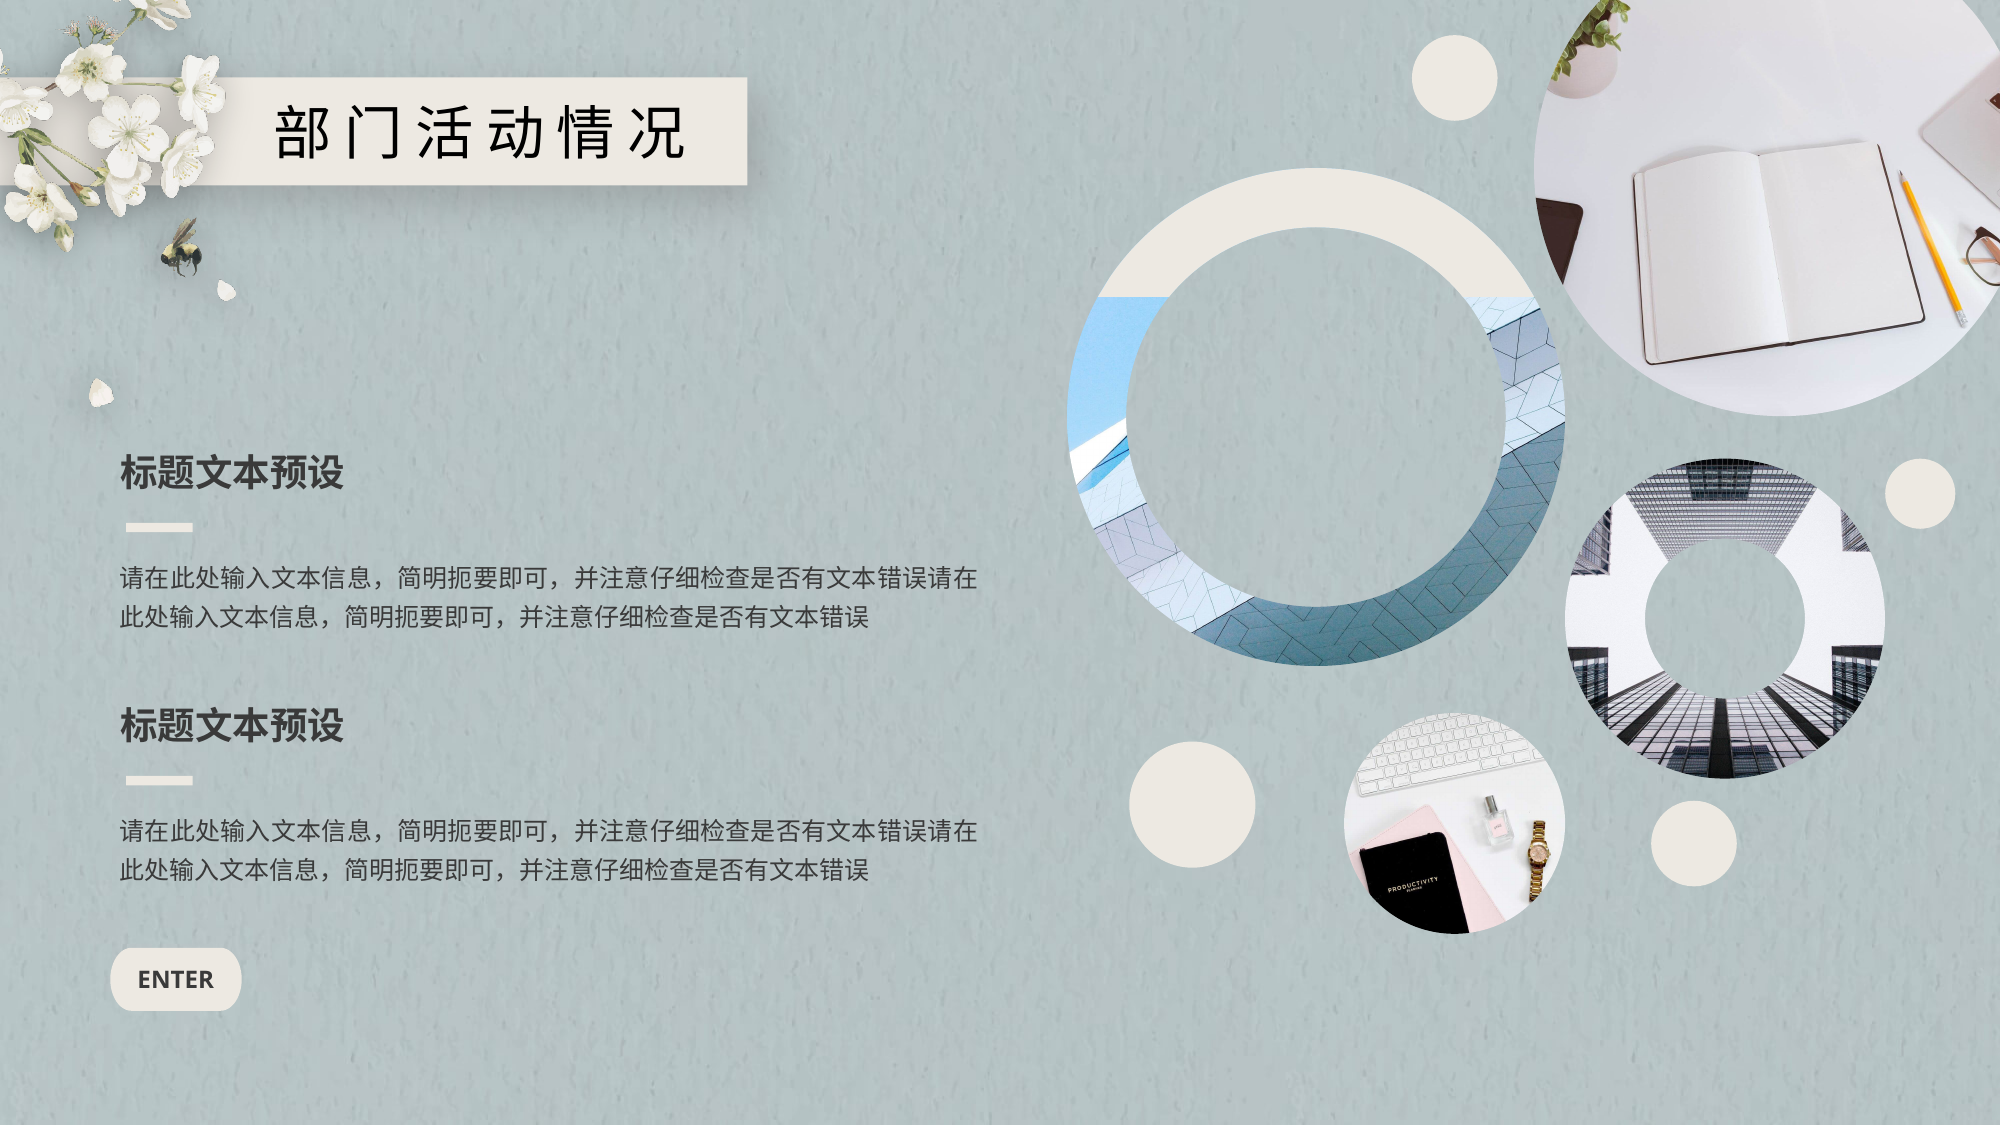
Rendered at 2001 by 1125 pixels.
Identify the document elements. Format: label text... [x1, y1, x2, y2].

text_box ENTER [110, 947, 242, 1011]
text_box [0, 0, 748, 429]
picture [0, 0, 2000, 1125]
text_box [105, 684, 995, 906]
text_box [1066, 0, 2000, 934]
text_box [105, 431, 995, 653]
